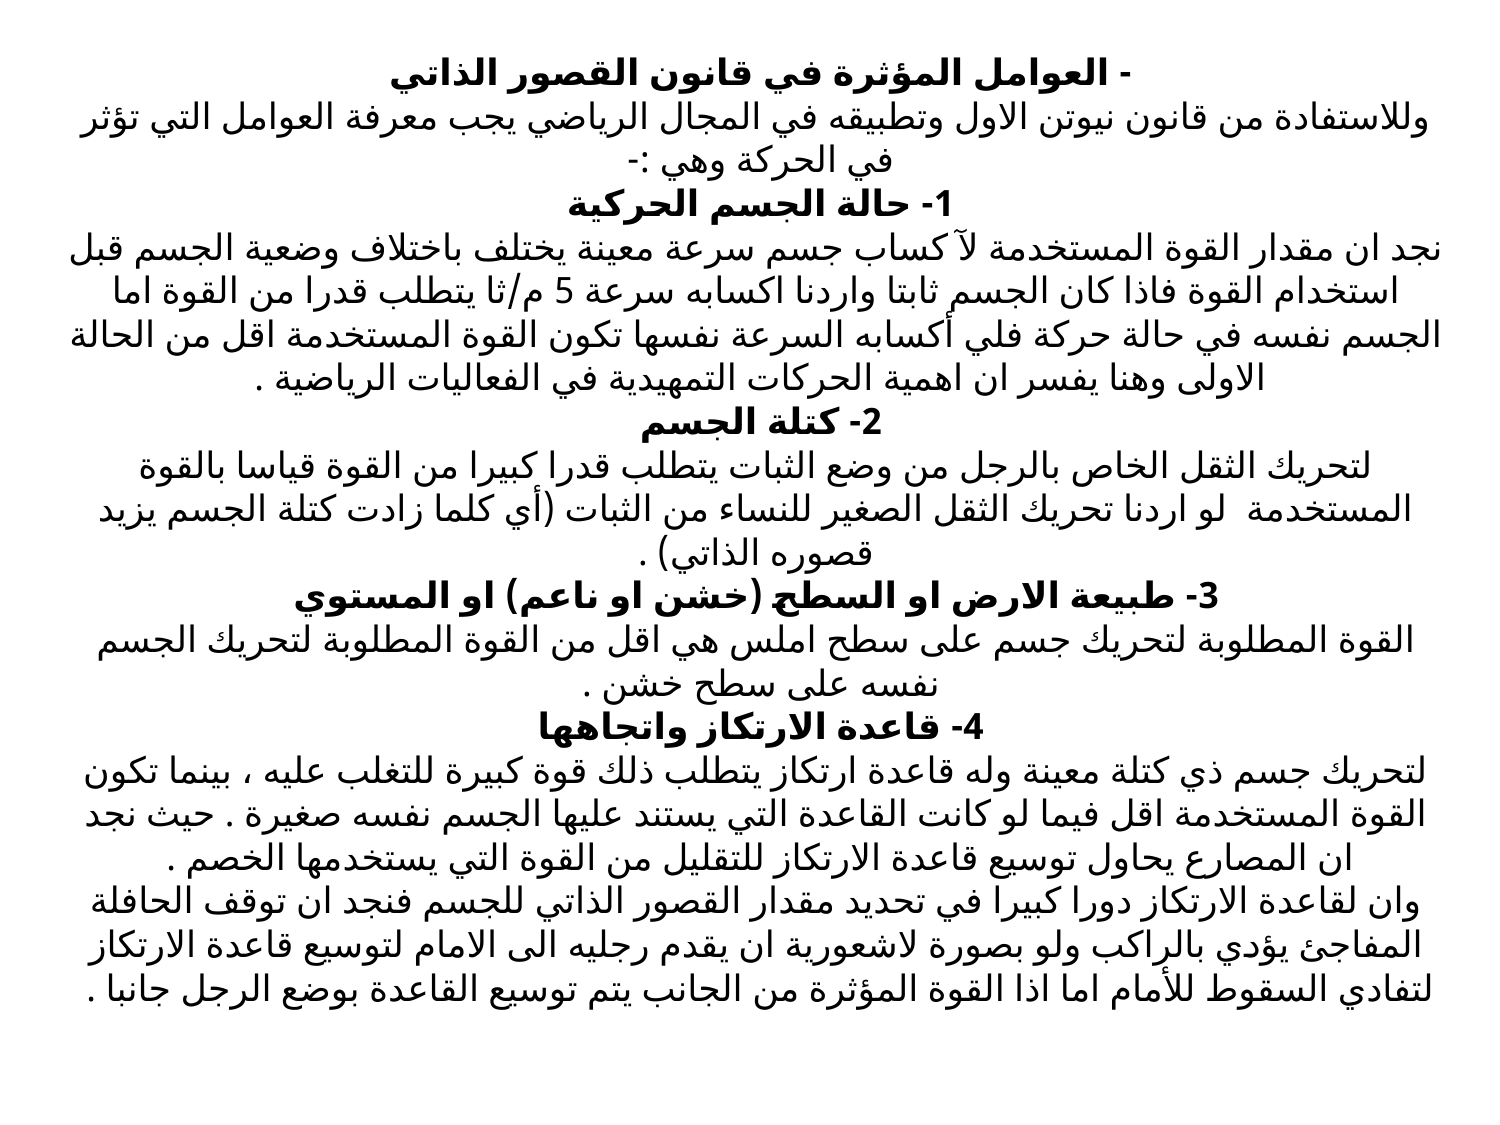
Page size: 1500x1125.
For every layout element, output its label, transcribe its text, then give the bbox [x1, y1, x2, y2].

title - العوامل المؤثرة في قانون القصور الذاتي وللاستفادة من قانون نيوتن الاول وتطبيقه في المجال الرياضي يجب معرفة العوامل التي تؤثر في الحركة وهي :- 1- حالة الجسم الحركية نجد ان مقدار القوة المستخدمة لآ كساب جسم سرعة معينة يختلف باختلاف وضعية الجسم قبل استخدام القوة فاذا كان الجسم ثابتا واردنا اكسابه سرعة 5 م/ثا يتطلب قدرا من القوة اما الجسم نفسه في حالة حركة فلي أكسابه السرعة نفسها تكون القوة المستخدمة اقل من الحالة الاولى وهنا يفسر ان اهمية الحركات التمهيدية في الفعاليات الرياضية . 2- كتلة الجسم لتحريك الثقل الخاص بالرجل من وضع الثبات يتطلب قدرا كبيرا من القوة قياسا بالقوة المستخدمة لو اردنا تحريك الثقل الصغير للنساء من الثبات (أي كلما زادت كتلة الجسم يزيد قصوره الذاتي) . 3- طبيعة الارض او السطح (خشن او ناعم) او المستوي القوة المطلوبة لتحريك جسم على سطح املس هي اقل من القوة المطلوبة لتحريك الجسم نفسه على سطح خشن . 4- قاعدة الارتكاز واتجاهها لتحريك جسم ذي كتلة معينة وله قاعدة ارتكاز يتطلب ذلك قوة كبيرة للتغلب عليه ، بينما تكون القوة المستخدمة اقل فيما لو كانت القاعدة التي يستند عليها الجسم نفسه صغيرة . حيث نجد ان المصارع يحاول توسيع قاعدة الارتكاز للتقليل من القوة التي يستخدمها الخصم . وان لقاعدة الارتكاز دورا كبيرا في تحديد مقدار القصور الذاتي للجسم فنجد ان توقف الحافلة المفاجئ يؤدي بالراكب ولو بصورة لاشعورية ان يقدم رجليه الى الامام لتوسيع قاعدة الارتكاز لتفادي السقوط للأمام اما اذا القوة المؤثرة من الجانب يتم توسيع القاعدة بوضع الرجل جانبا . [53, 19, 1459, 1083]
